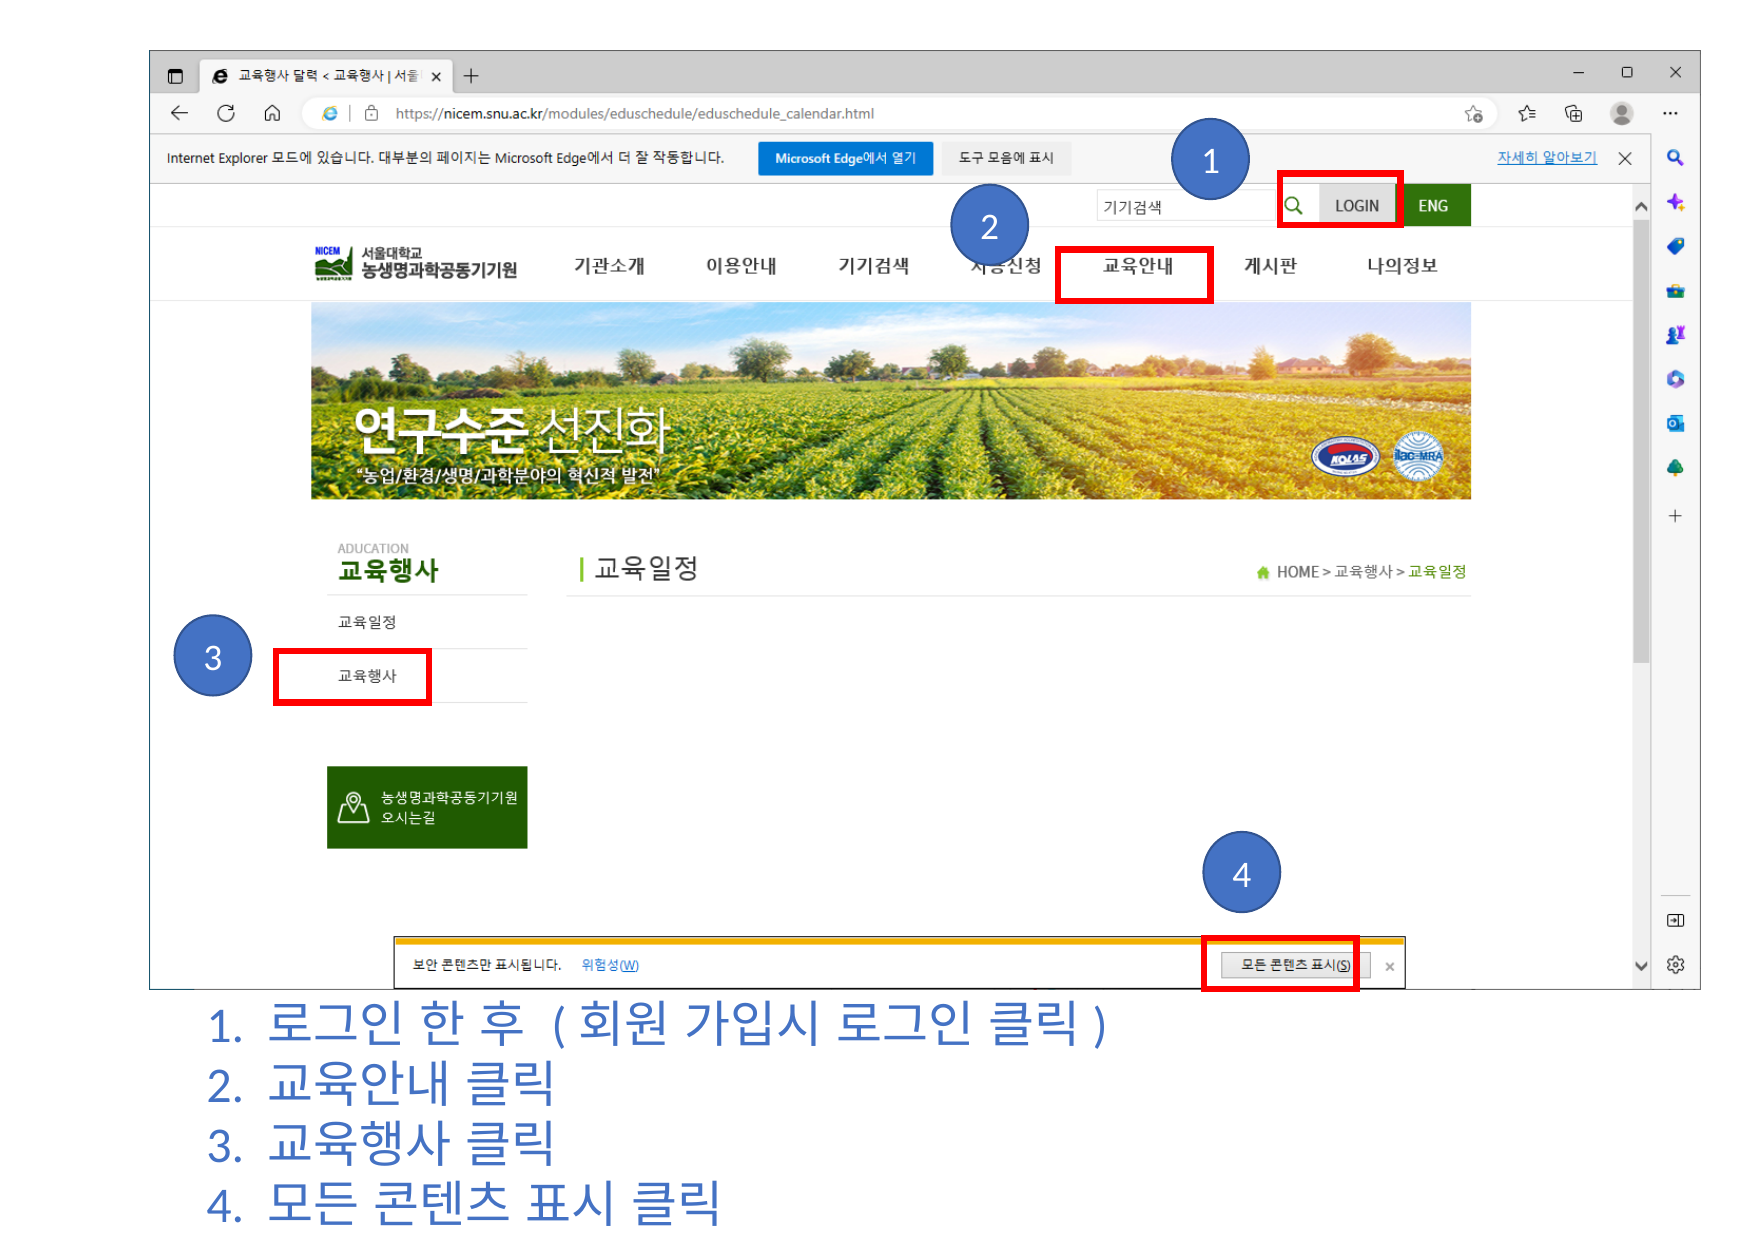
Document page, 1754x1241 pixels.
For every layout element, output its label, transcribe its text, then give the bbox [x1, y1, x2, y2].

text_box 1. 로그인 한 후 (회원 가입시 로그인 클릭) 2. 교육안내 클릭 3. 교육행사 클릭 4. 모든 콘텐츠 표시 클릭 [180, 990, 1632, 1241]
picture [149, 50, 1701, 990]
